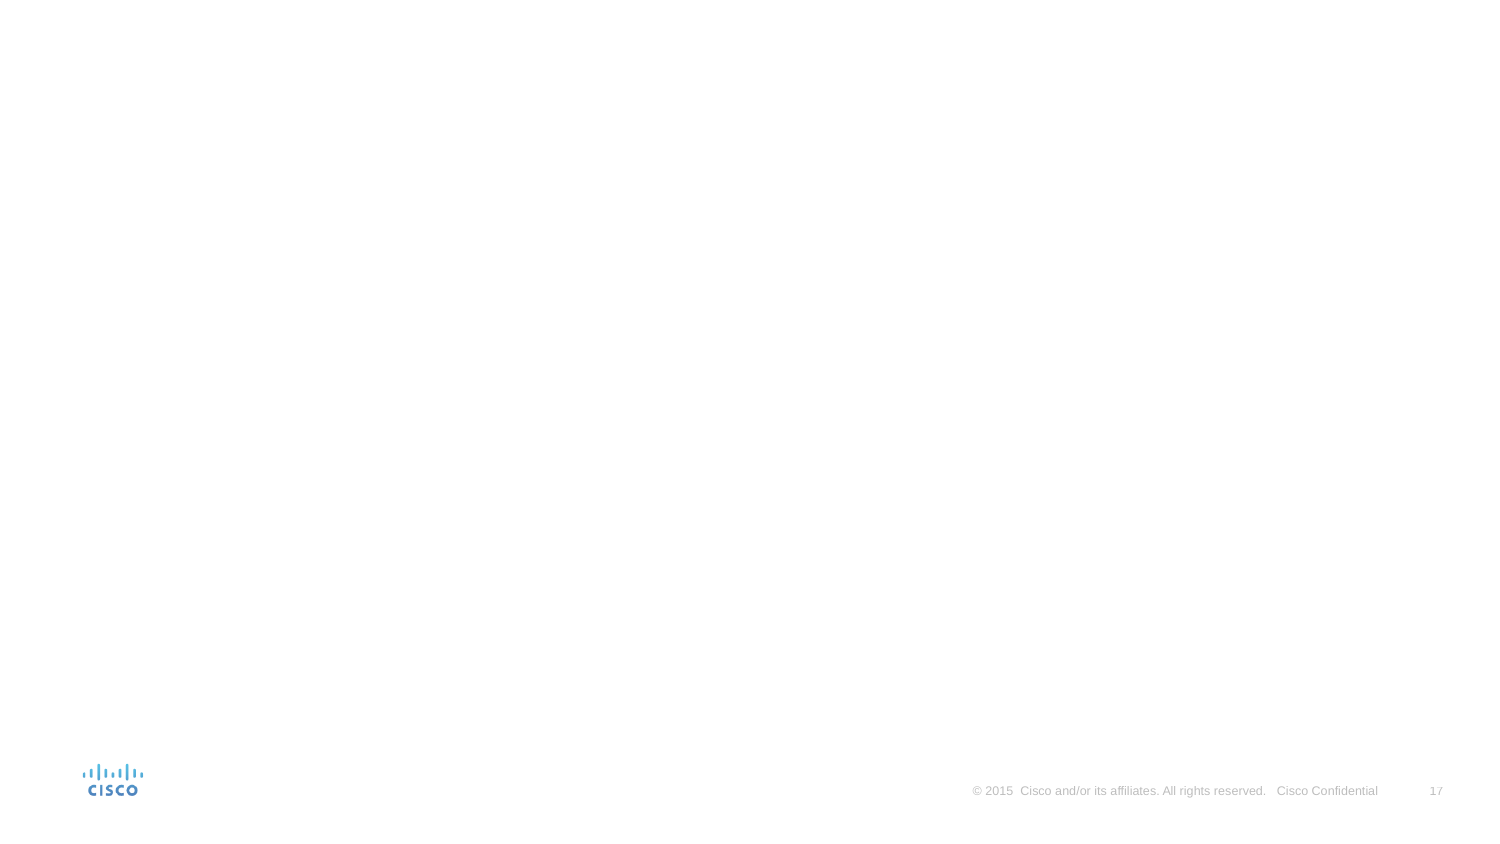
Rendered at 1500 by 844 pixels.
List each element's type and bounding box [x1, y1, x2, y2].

picture [77, 758, 149, 803]
